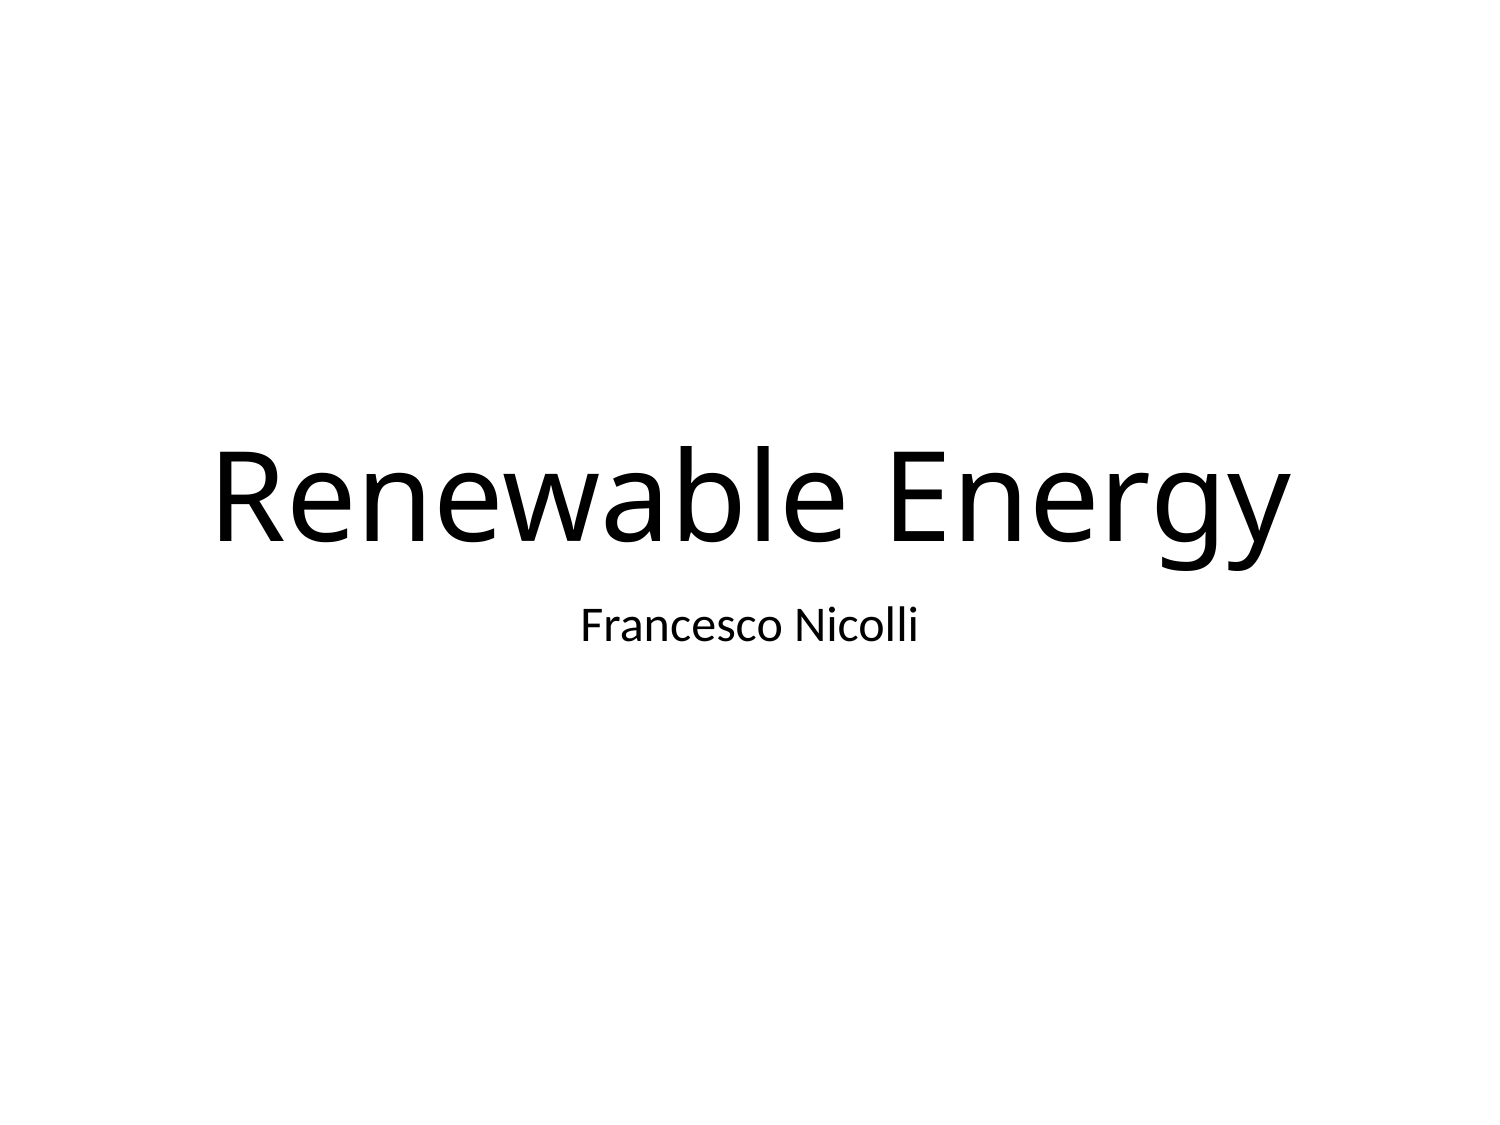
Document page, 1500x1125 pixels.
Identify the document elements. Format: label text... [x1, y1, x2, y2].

title Renewable Energy [112, 184, 1388, 576]
subtitle Francesco Nicolli [187, 590, 1313, 863]
